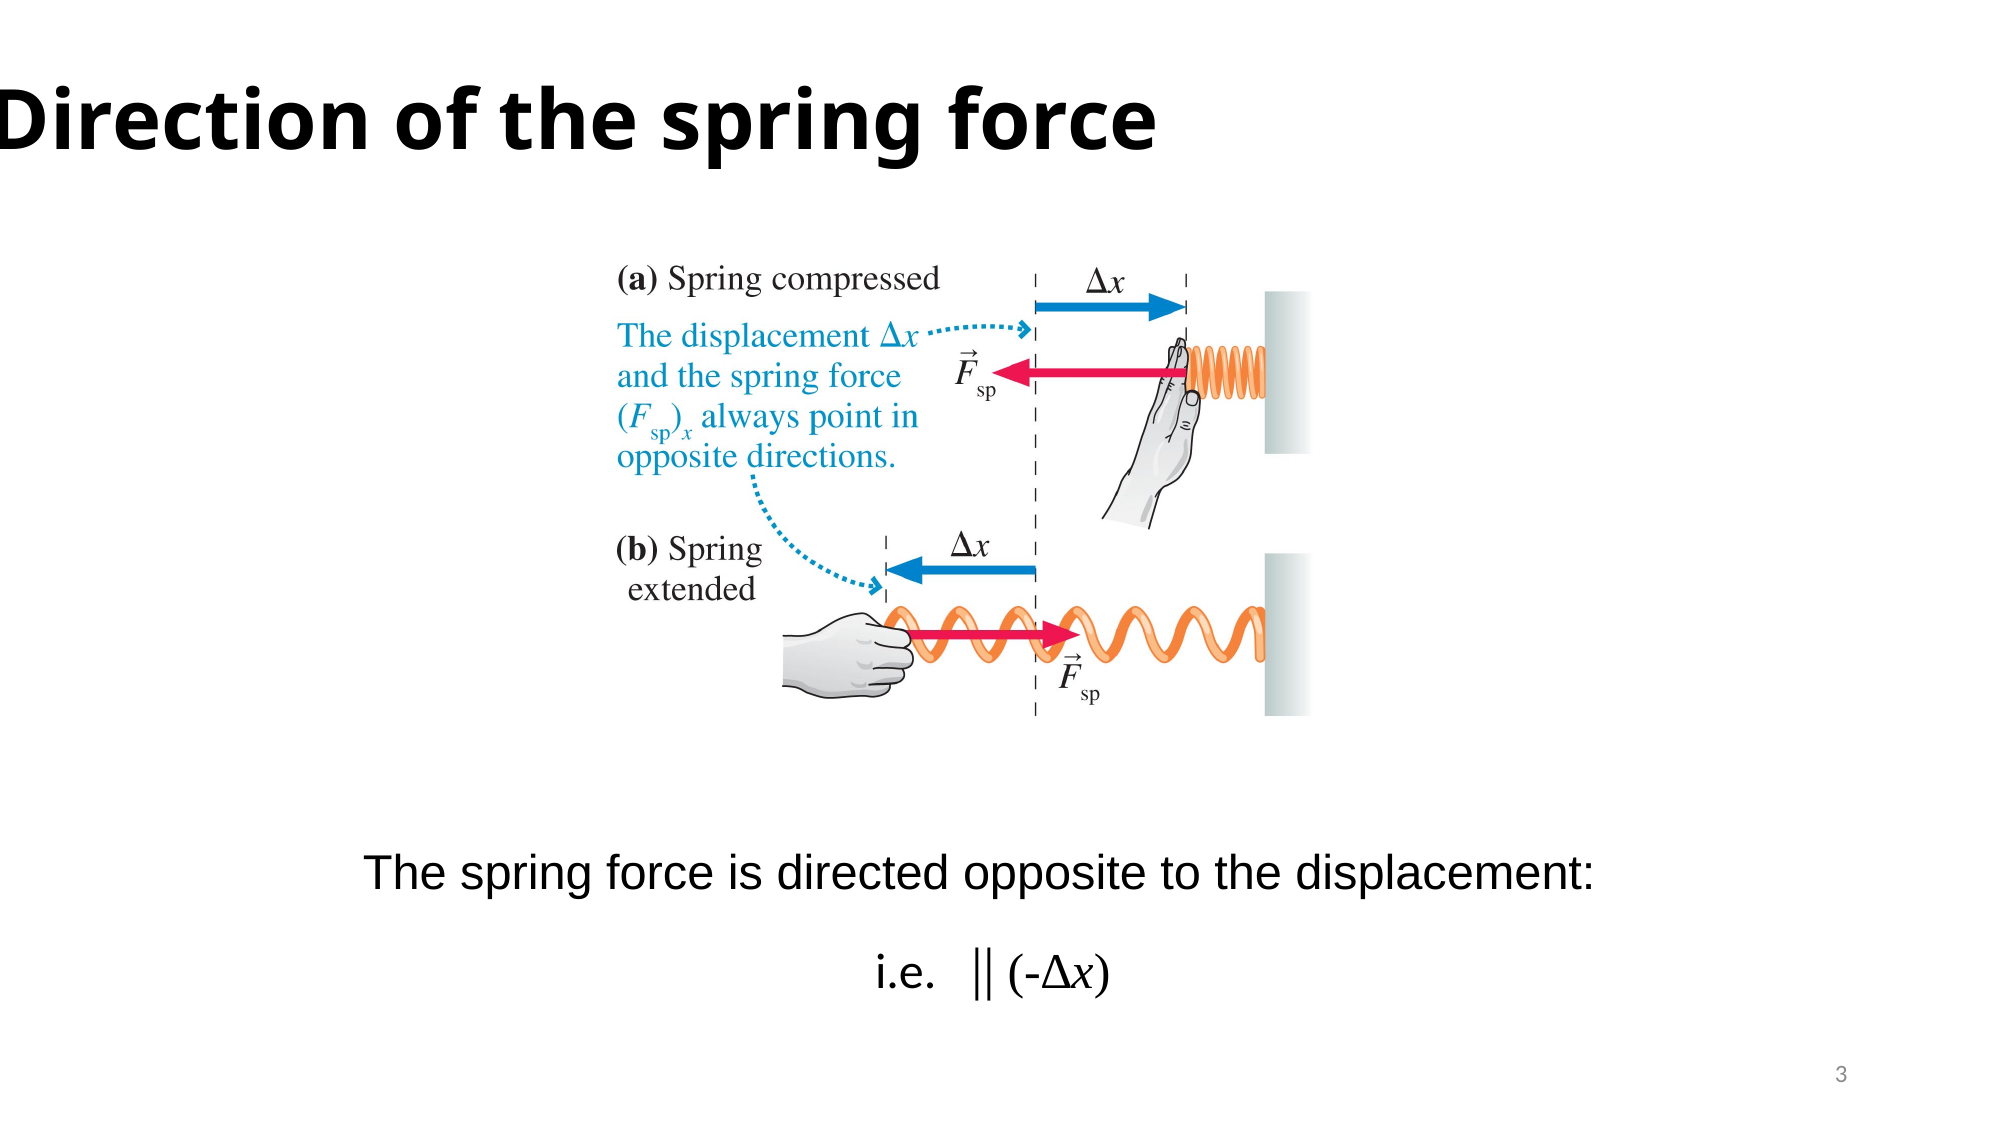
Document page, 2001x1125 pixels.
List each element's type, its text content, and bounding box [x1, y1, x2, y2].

text_box The spring force is directed opposite to the displacement: [363, 840, 1674, 923]
picture [611, 259, 1318, 719]
text_box Direction of the spring force [0, 66, 1161, 167]
slide_number 3 [1412, 1042, 1863, 1103]
